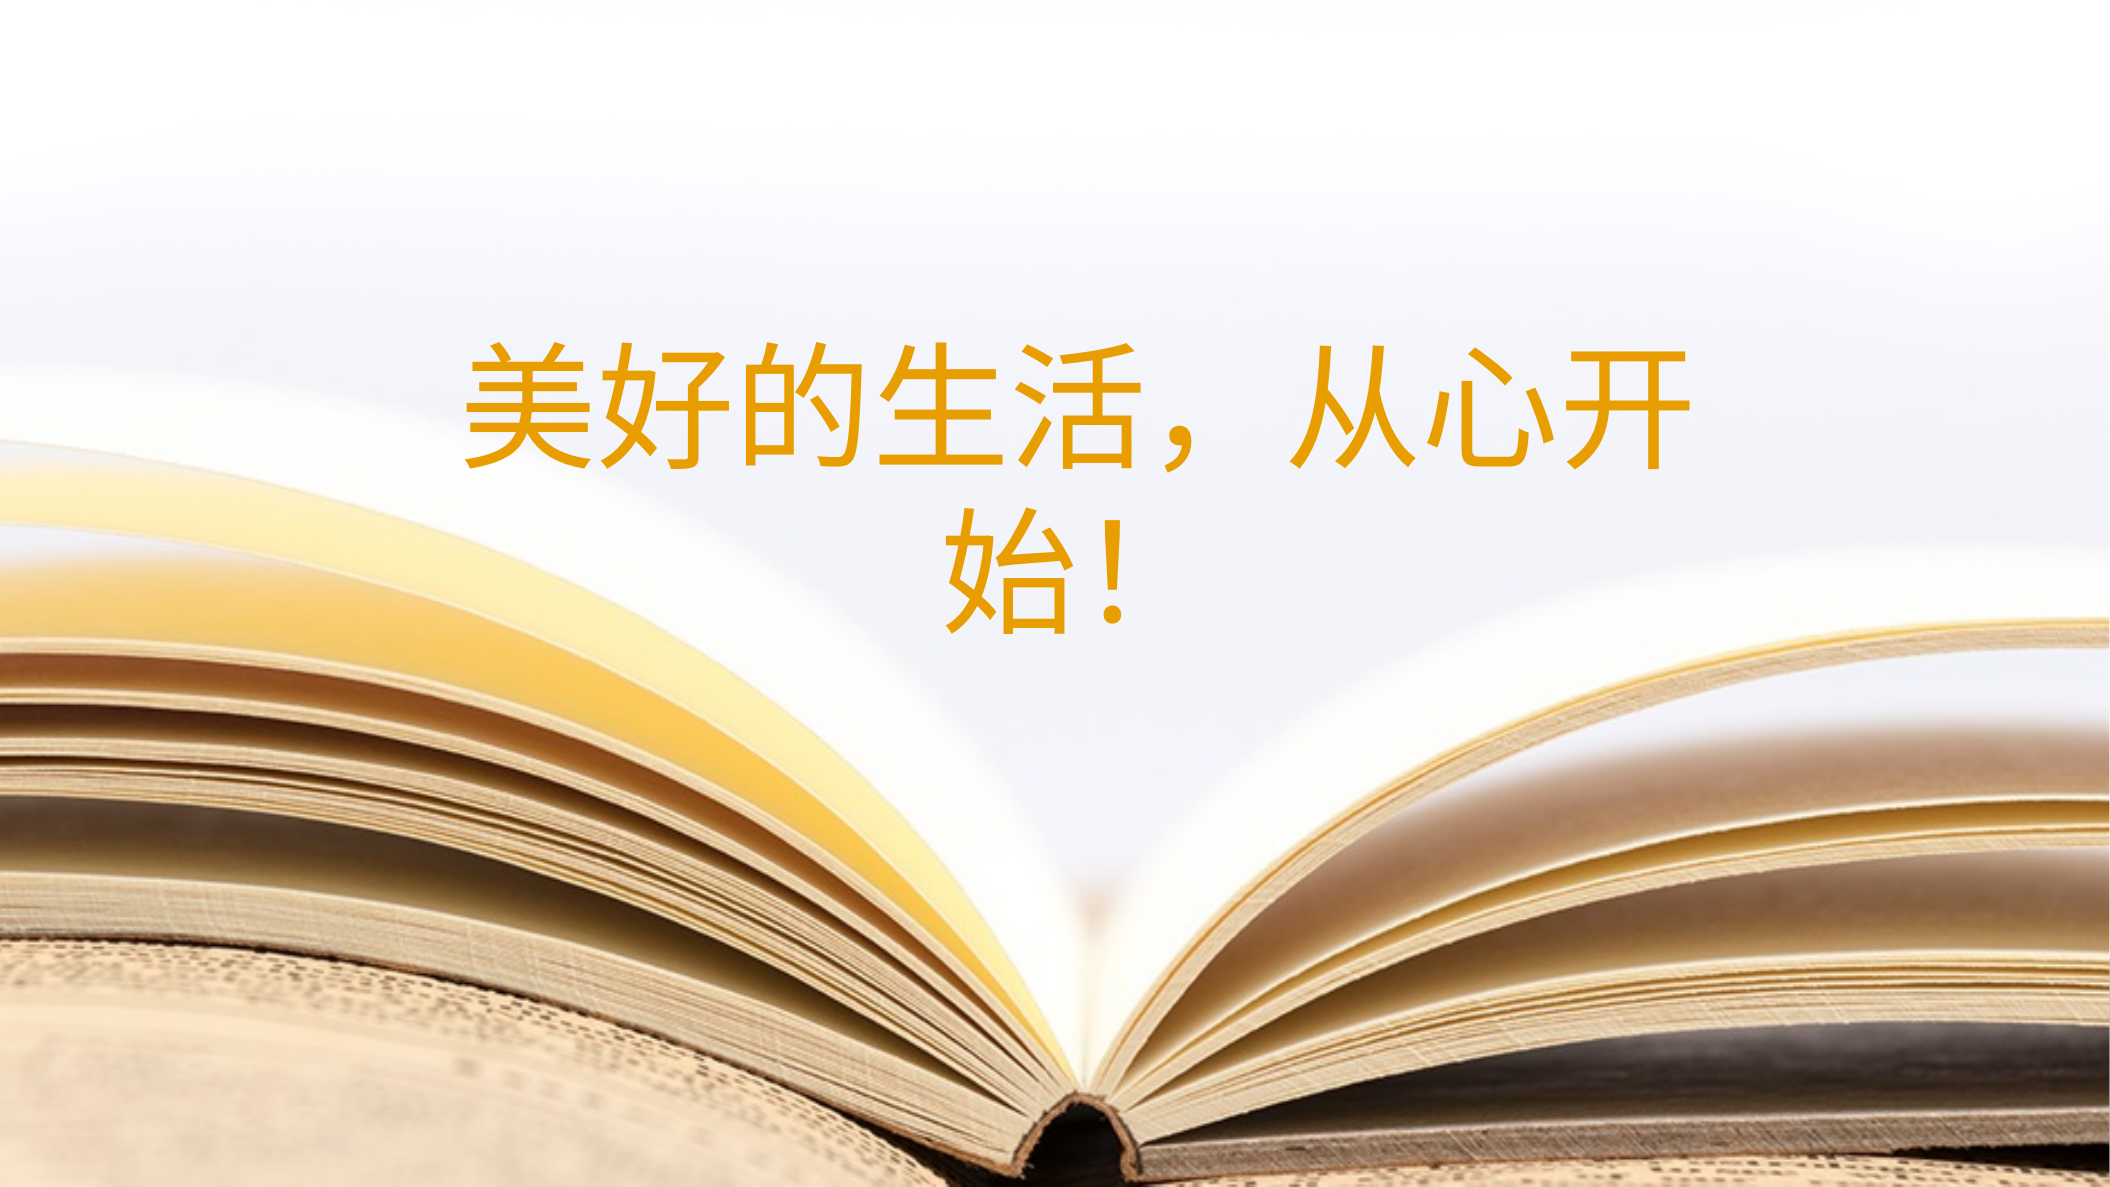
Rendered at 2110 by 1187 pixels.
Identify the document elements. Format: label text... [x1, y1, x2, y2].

text_box [0, 0, 2110, 1187]
text_box 美好的生活，从心开始！ [334, 321, 1823, 652]
